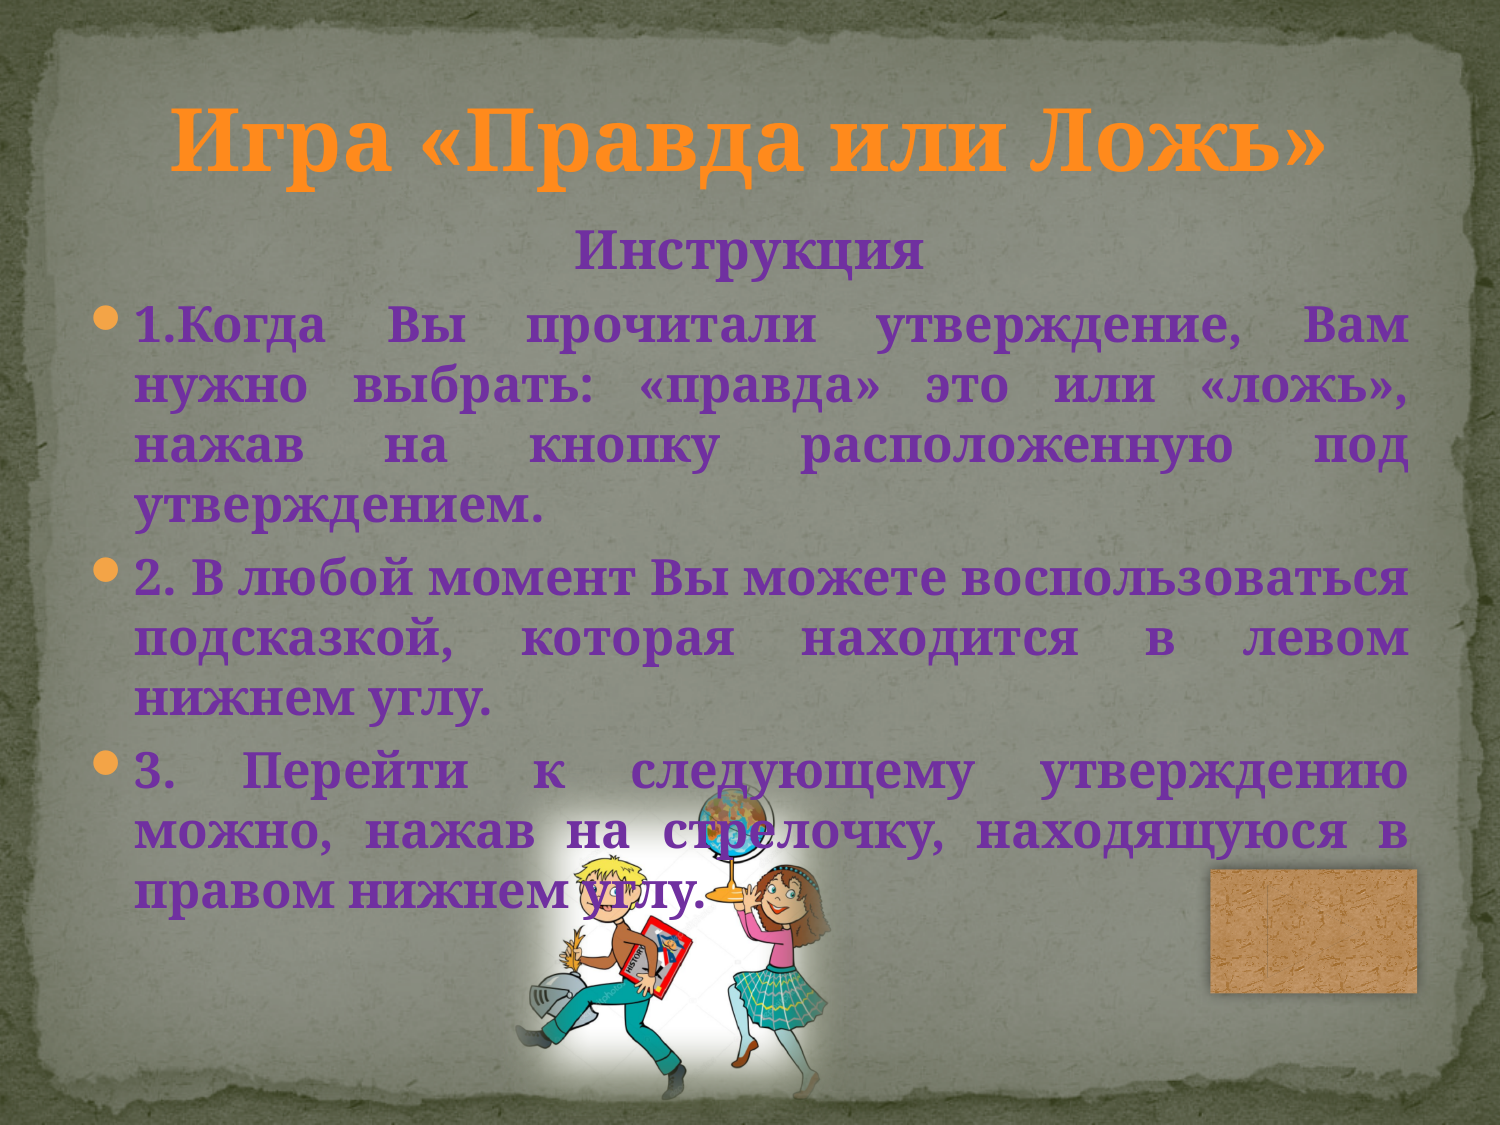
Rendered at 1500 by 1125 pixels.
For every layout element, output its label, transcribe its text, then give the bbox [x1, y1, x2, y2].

picture [492, 762, 855, 1125]
text_box [1210, 869, 1418, 994]
title Игра «Правда или Ложь» [74, 24, 1425, 197]
list Инструкция 1.Когда Вы прочитали утверждение, Вам нужно выбрать: «правда» это или «ложь», нажав на кнопку расположенную под утверждением. 2. В любой момент Вы можете воспользоваться подсказкой, которая находится в левом нижнем углу. 3. Перейти к следующему утверждению можно, нажав на стрелочку, находящуюся в правом нижнем углу. [75, 208, 1425, 1000]
